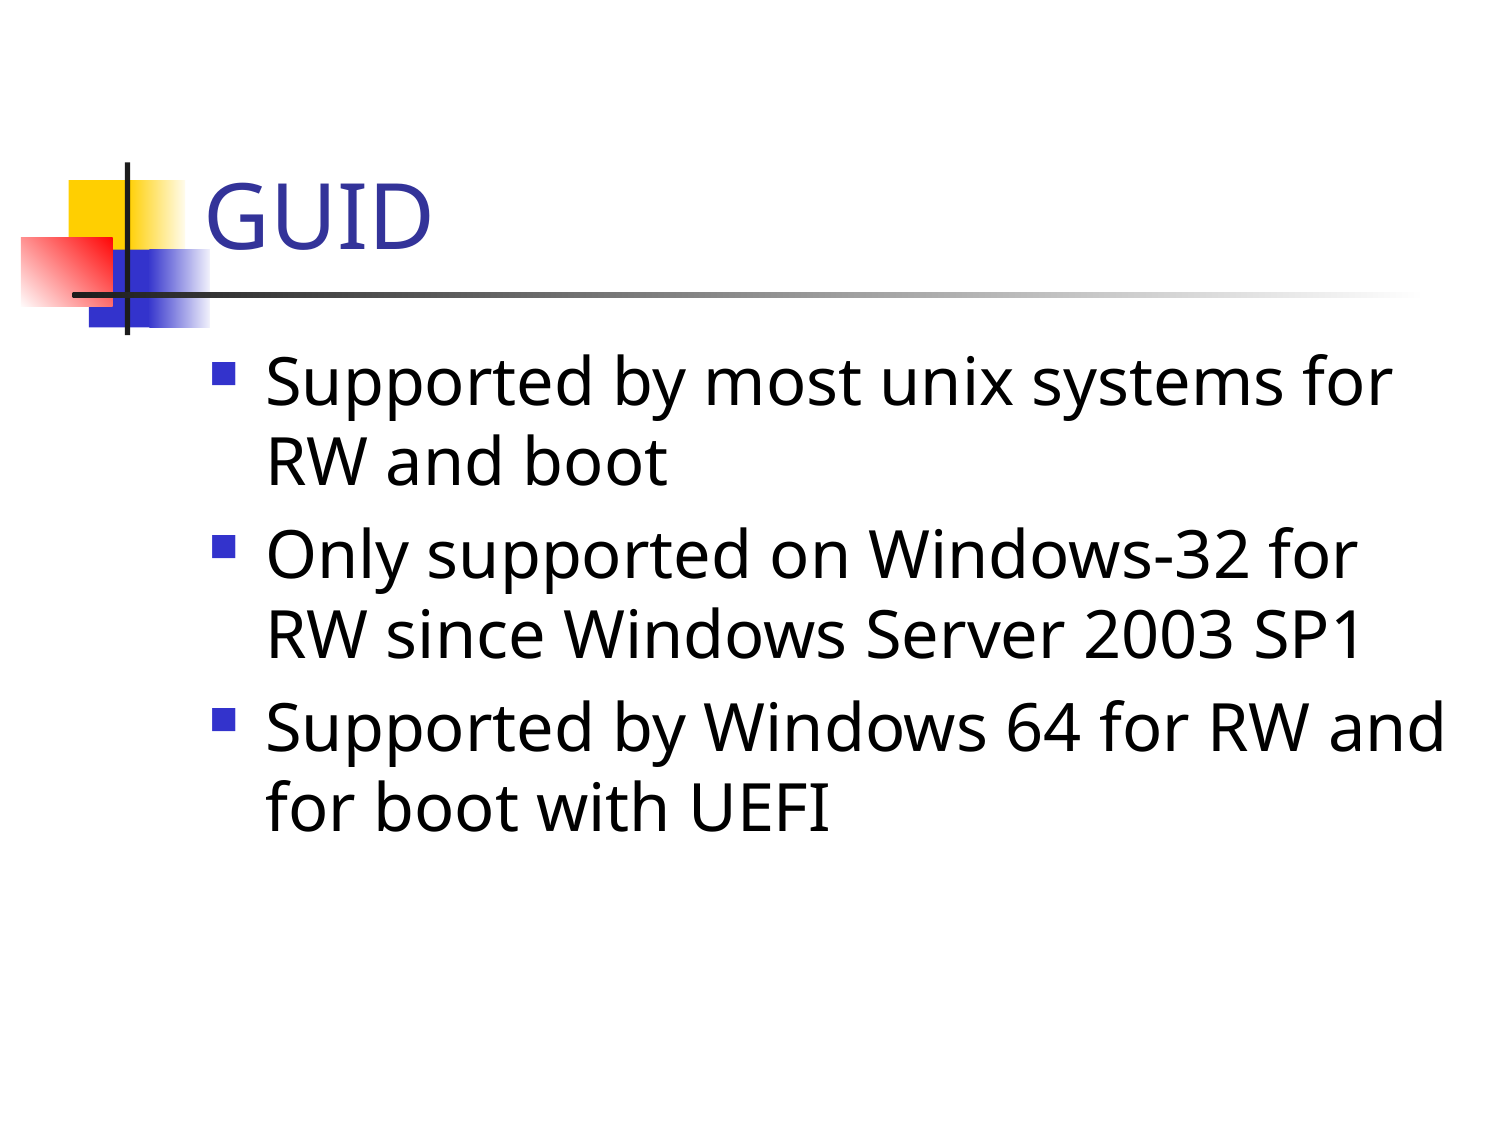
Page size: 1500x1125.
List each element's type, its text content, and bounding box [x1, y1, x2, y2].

title GUID [188, 34, 1468, 276]
list Supported by most unix systems for RW and boot Only supported on Windows-32 for RW since Windows Server 2003 SP1 Supported by Windows 64 for RW and for boot with UEFI [193, 330, 1470, 1007]
